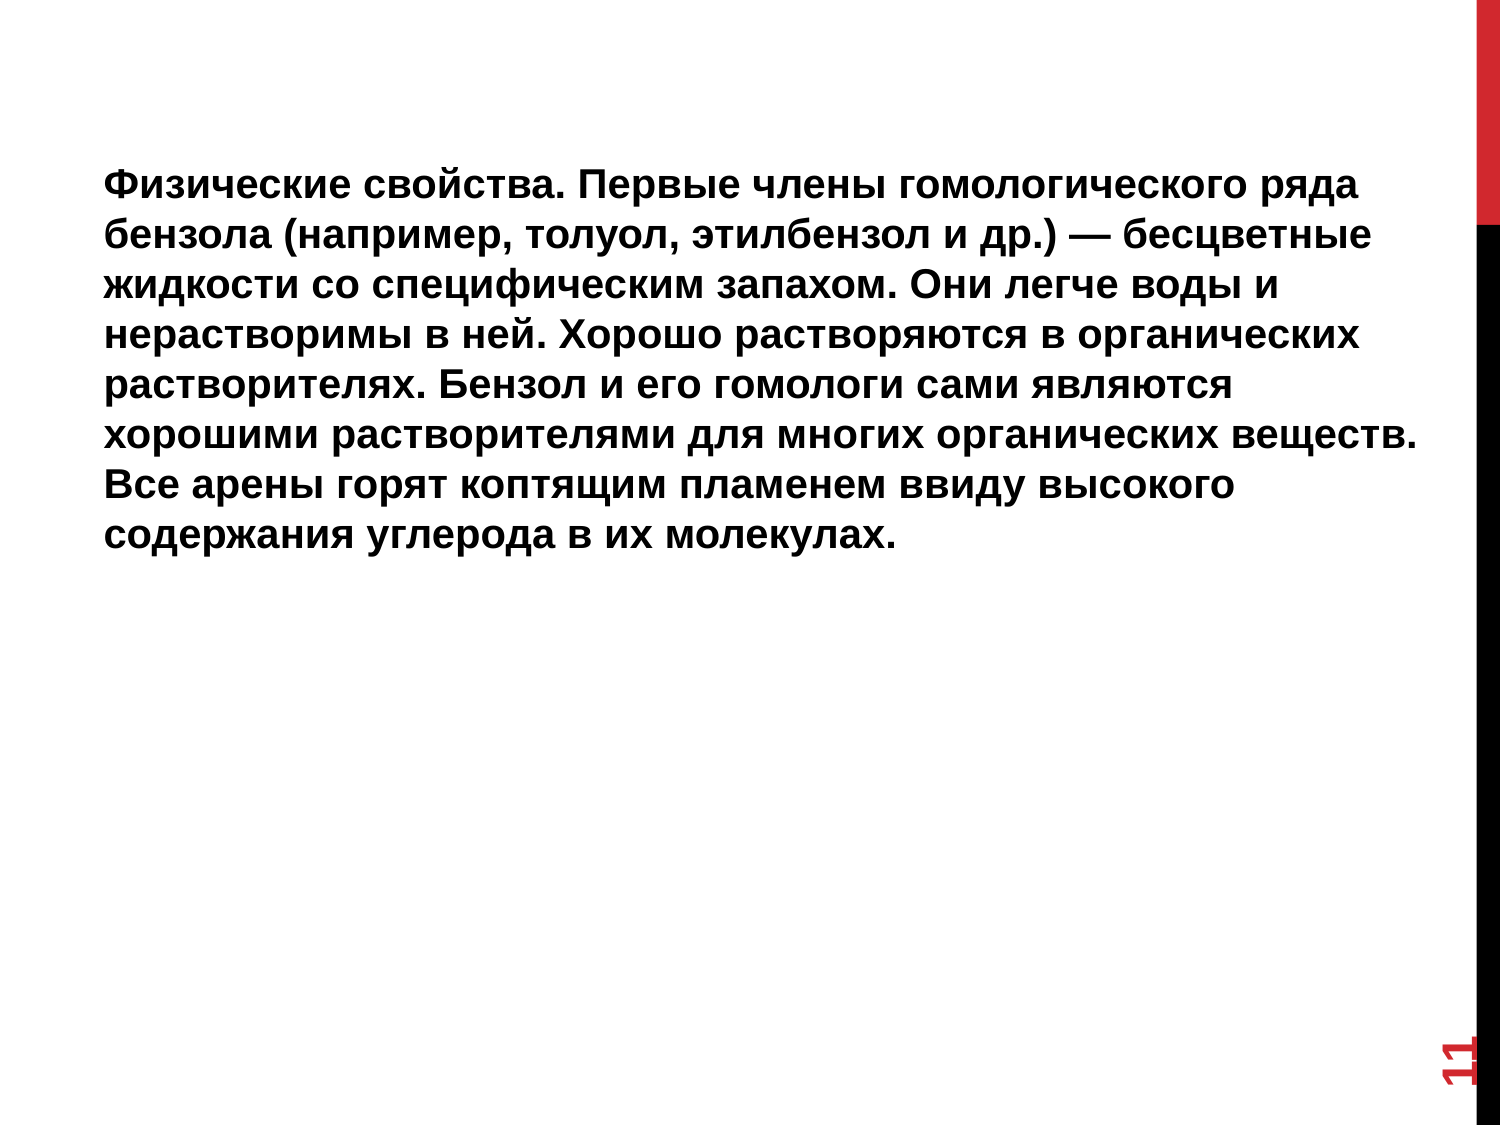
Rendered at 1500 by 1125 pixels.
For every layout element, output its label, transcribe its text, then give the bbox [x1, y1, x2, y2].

slide_number 11 [1427, 887, 1488, 1104]
list Физические свойства. Первые члены гомологического ряда бензола (например, толуол, этилбензол и др.) — бесцветные жидкости со специфическим запахом. Они легче воды и нерастворимы в ней. Хорошо растворяются в органических растворителях. Бензол и его гомологи сами являются хорошими растворителями для многих органических веществ. Все арены горят коптящим пламенем ввиду высокого содержания углерода в их молекулах. [88, 148, 1439, 892]
